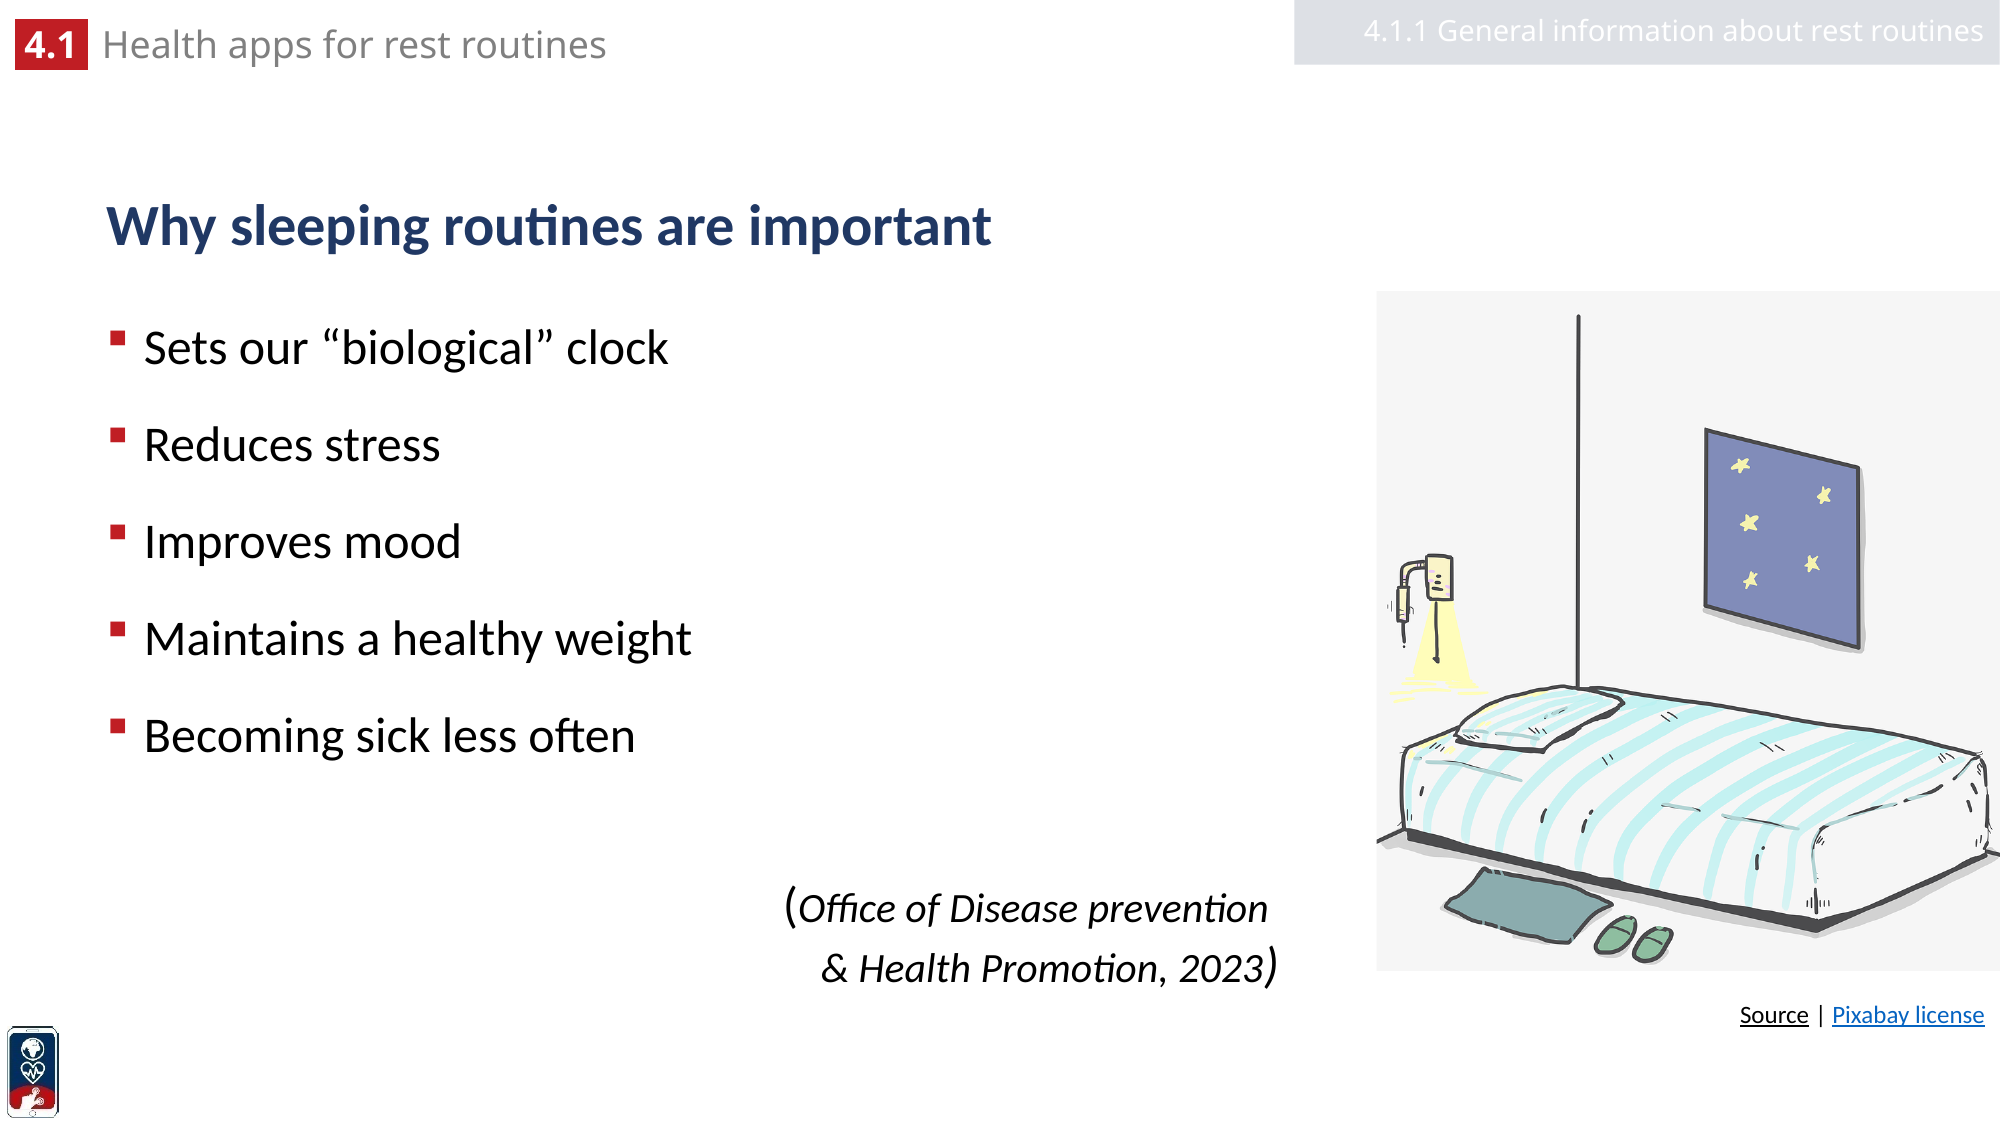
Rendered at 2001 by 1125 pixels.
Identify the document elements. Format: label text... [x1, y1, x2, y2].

picture [7, 1026, 59, 1118]
list Sets our “biological” clock Reduces stress Improves mood Maintains a healthy weight Becoming sick less often (Office of Disease prevention & Health Promotion, 2023) [91, 295, 1294, 1063]
picture [1376, 291, 2000, 971]
text_box 4.1.1 General information about rest routines [1294, 0, 2000, 65]
text_box Source | Pixabay license [1604, 991, 2000, 1036]
title Why sleeping routines are important [91, 177, 1906, 277]
